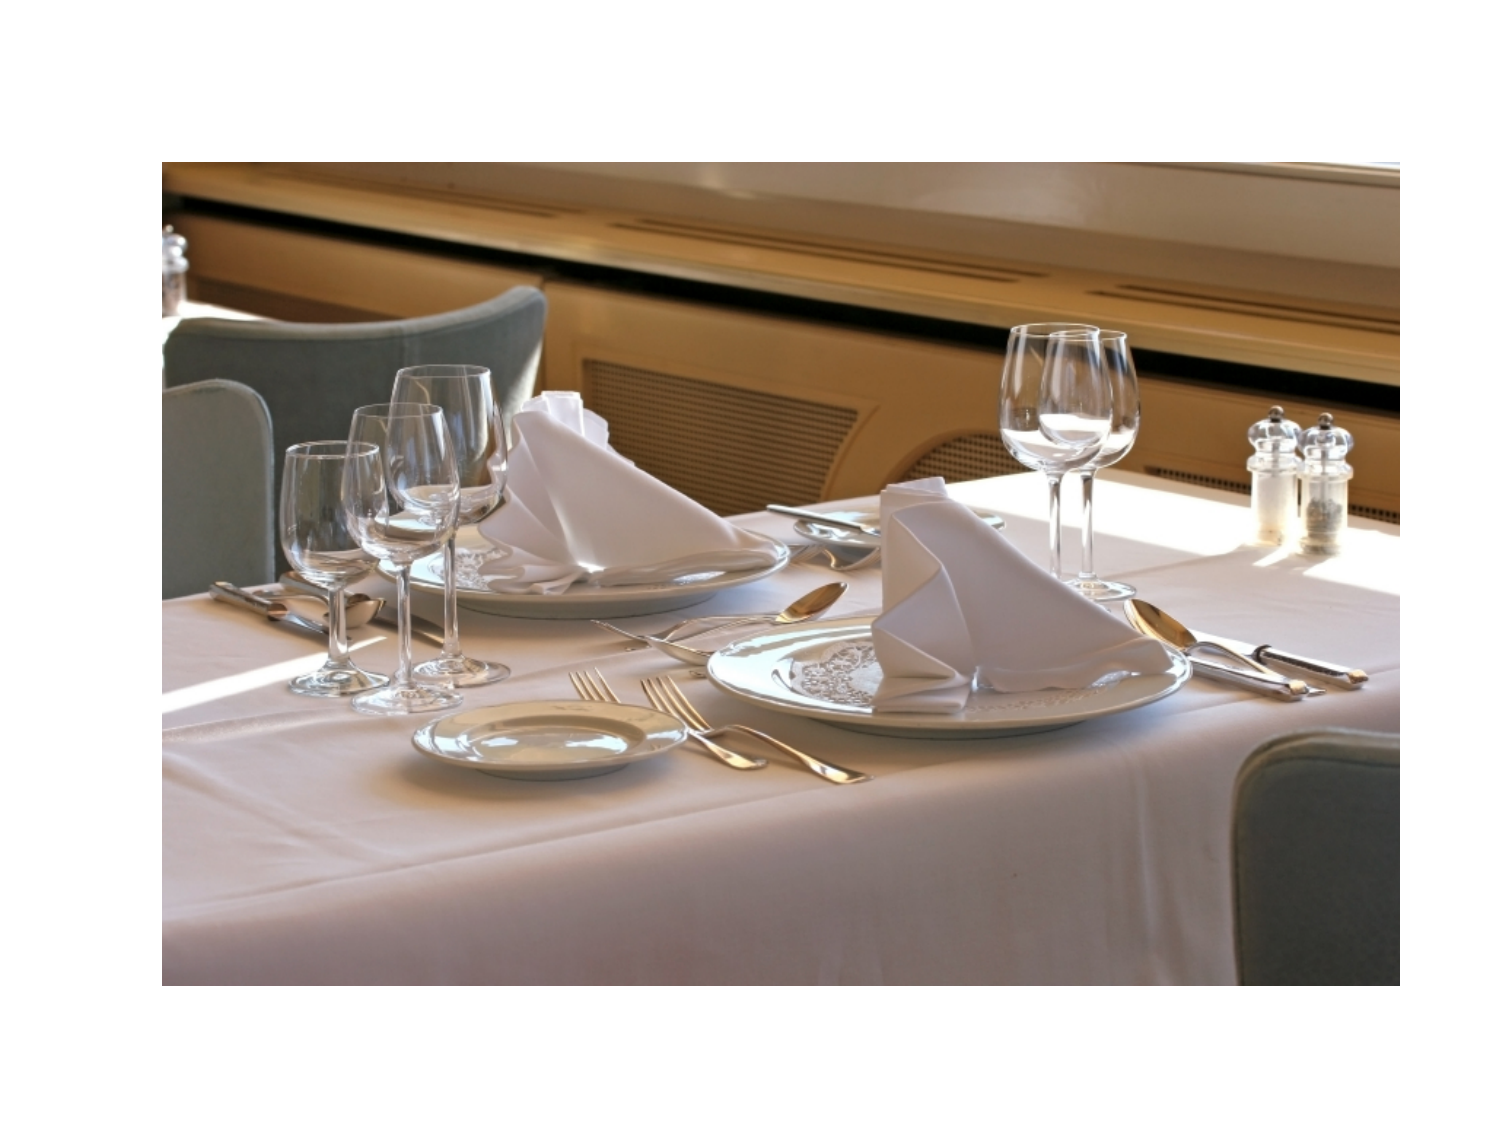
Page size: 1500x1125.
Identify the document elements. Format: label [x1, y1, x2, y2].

picture [162, 162, 1401, 987]
